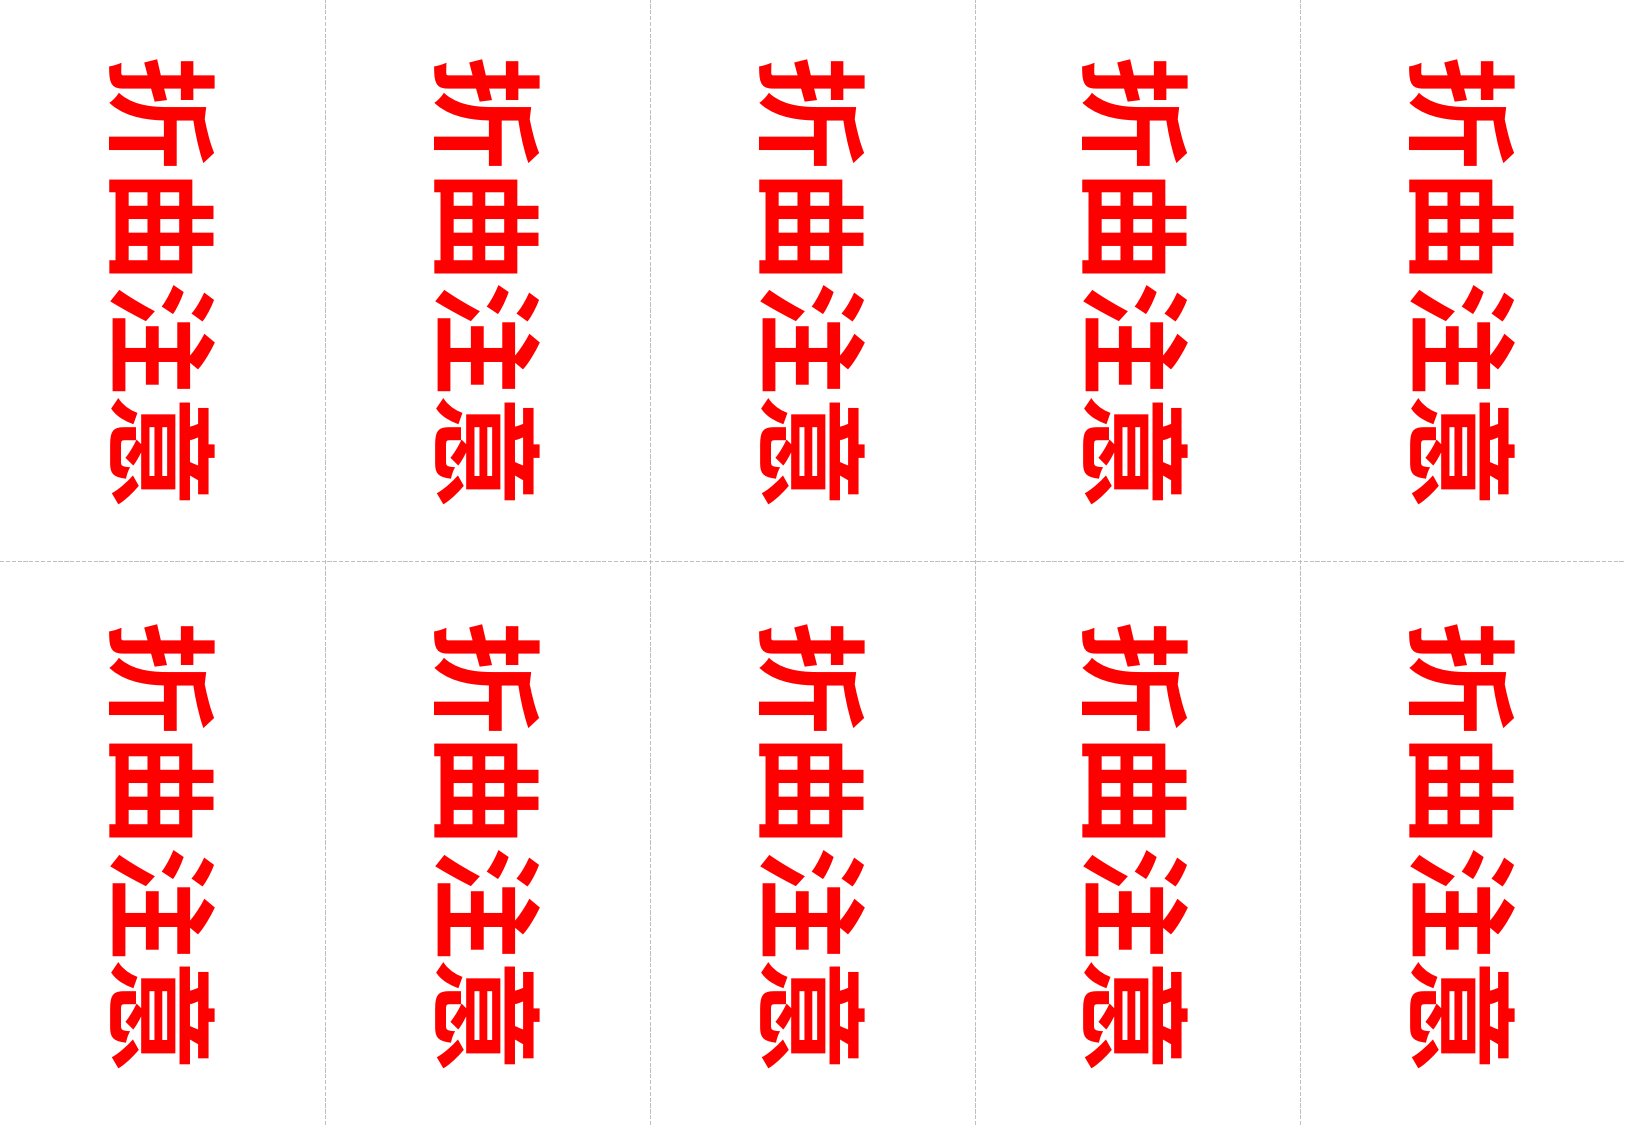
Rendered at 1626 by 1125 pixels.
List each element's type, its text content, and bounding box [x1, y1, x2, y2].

text_box 折曲注意 [745, 55, 882, 510]
text_box 折曲注意 [95, 55, 232, 510]
text_box 折曲注意 [1069, 55, 1206, 510]
text_box 折曲注意 [95, 619, 232, 1075]
text_box 折曲注意 [420, 619, 557, 1075]
text_box 折曲注意 [420, 55, 557, 510]
text_box 折曲注意 [1069, 619, 1206, 1075]
text_box 折曲注意 [745, 619, 882, 1075]
text_box 折曲注意 [1395, 55, 1532, 510]
text_box 折曲注意 [1395, 619, 1532, 1075]
